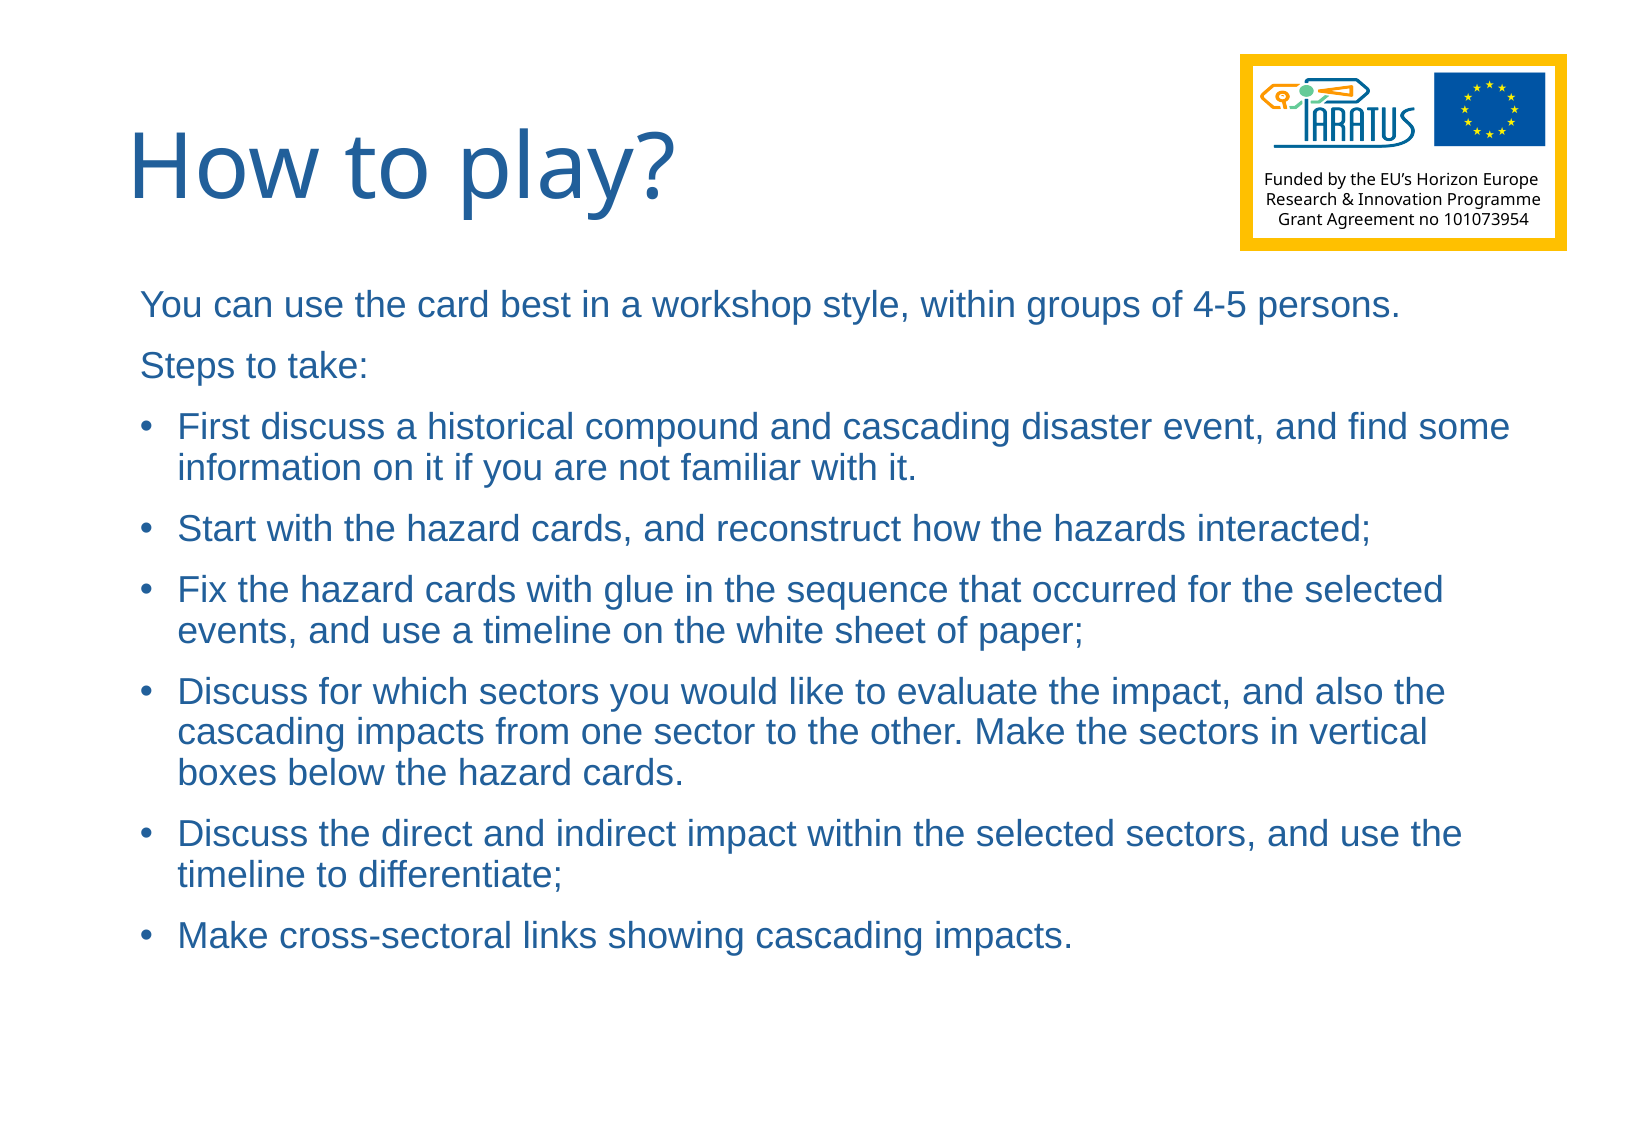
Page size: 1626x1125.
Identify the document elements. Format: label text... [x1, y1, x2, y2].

title How to play? [111, 59, 1514, 278]
list You can use the card best in a workshop style, within groups of 4-5 persons. Steps to take: First discuss a historical compound and cascading disaster event, and find some information on it if you are not familiar with it. Start with the hazard cards, and reconstruct how the hazards interacted; Fix the hazard cards with glue in the sequence that occurred for the selected events, and use a timeline on the white sheet of paper; Discuss for which sectors you would like to evaluate the impact, and also the cascading impacts from one sector to the other. Make the sectors in vertical boxes below the hazard cards. Discuss the direct and indirect impact within the selected sectors, and use the timeline to differentiate; Make cross-sectoral links showing cascading impacts. [124, 277, 1527, 992]
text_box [1246, 59, 1562, 246]
